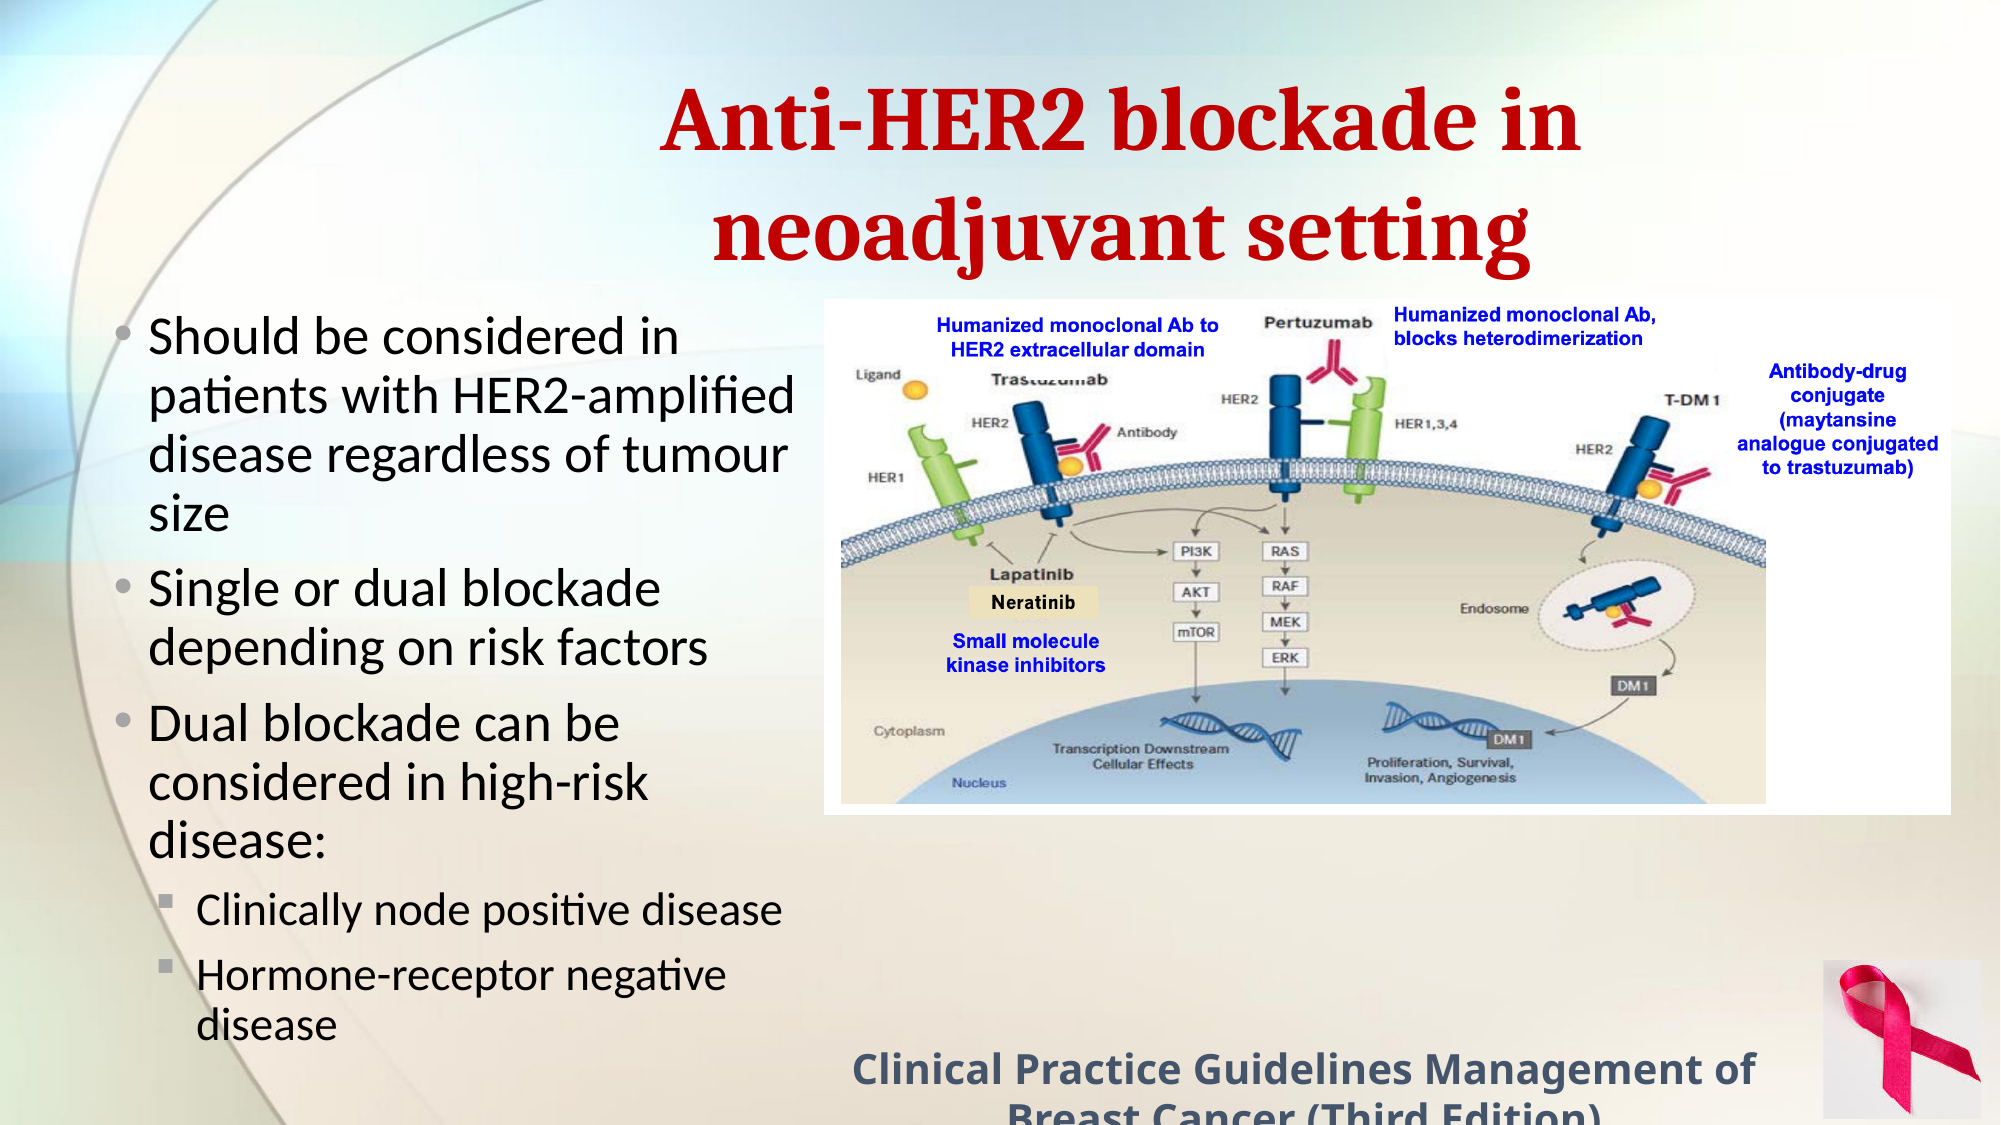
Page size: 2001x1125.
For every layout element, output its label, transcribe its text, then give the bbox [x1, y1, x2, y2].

picture [0, 0, 2001, 1125]
text_box Anti-HER2 blockade in neoadjuvant setting [381, 59, 1863, 278]
text_box Clinical Practice Guidelines Management of Breast Cancer (Third Edition) [788, 1035, 1820, 1125]
list Should be considered in patients with HER2-amplified disease regardless of tumour size Single or dual blockade depending on risk factors Dual blockade can be considered in high-risk disease: Clinically node positive disease Hormone-receptor negative disease [98, 299, 853, 1066]
